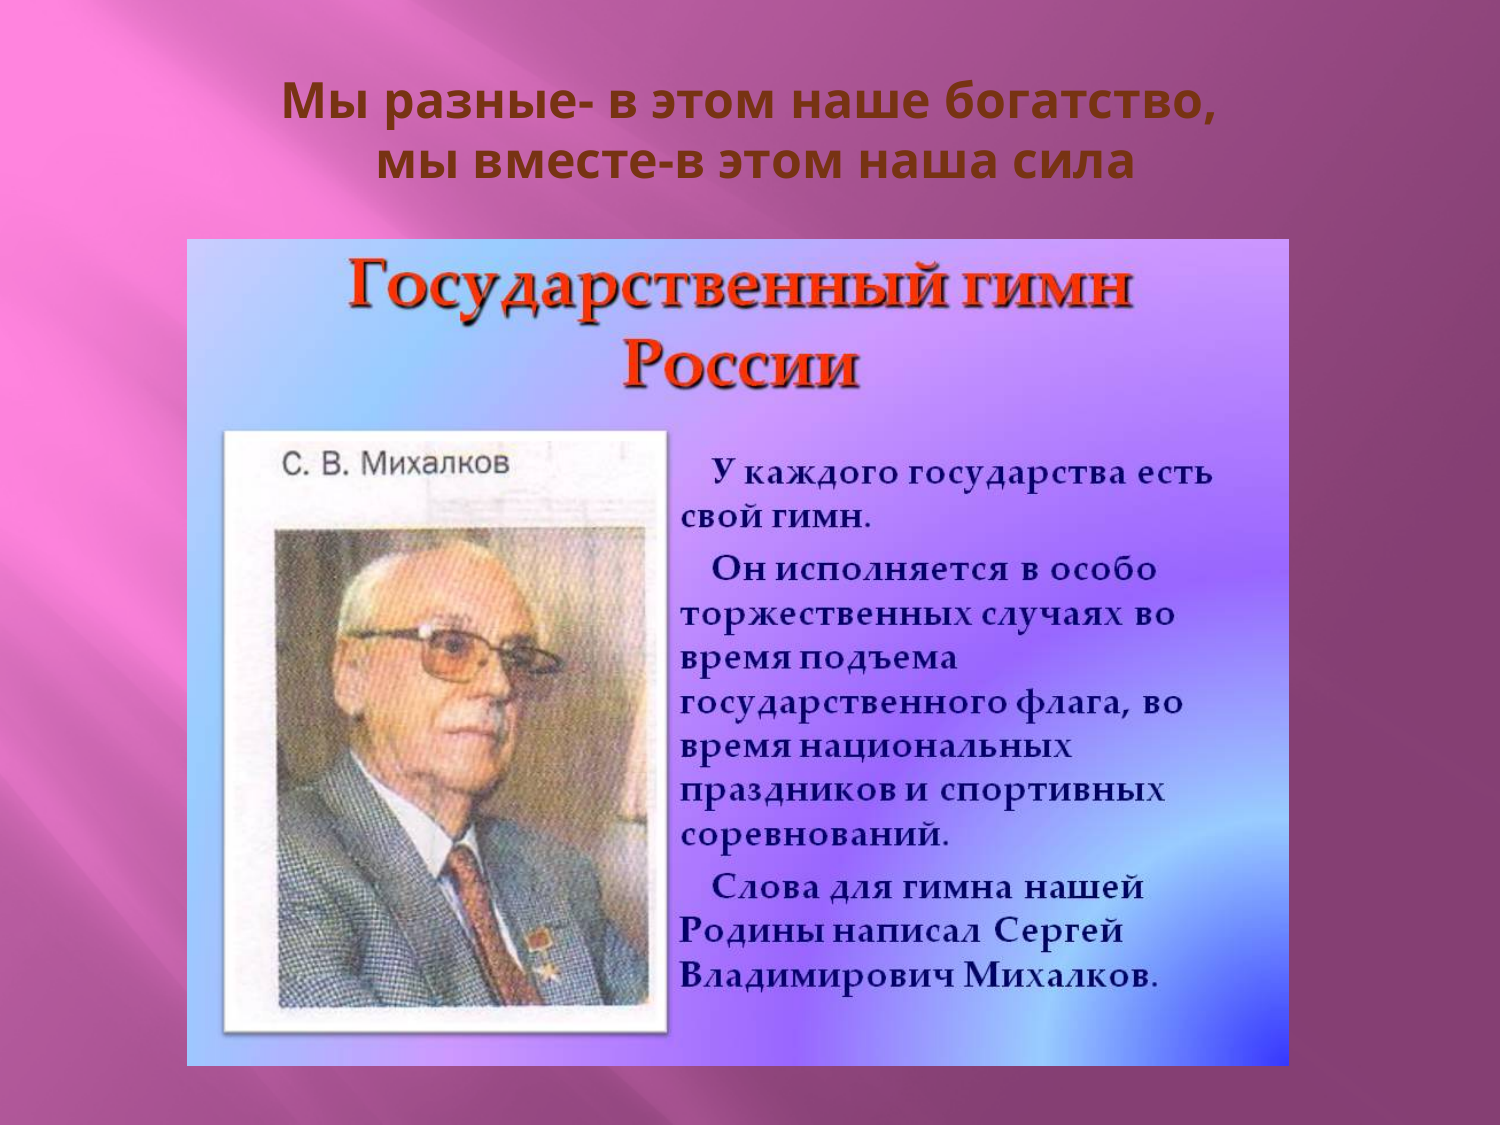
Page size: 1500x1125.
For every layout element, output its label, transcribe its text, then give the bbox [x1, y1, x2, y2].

title Мы разные- в этом наше богатство, мы вместе-в этом наша сила [58, 0, 1454, 258]
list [187, 238, 1290, 1066]
